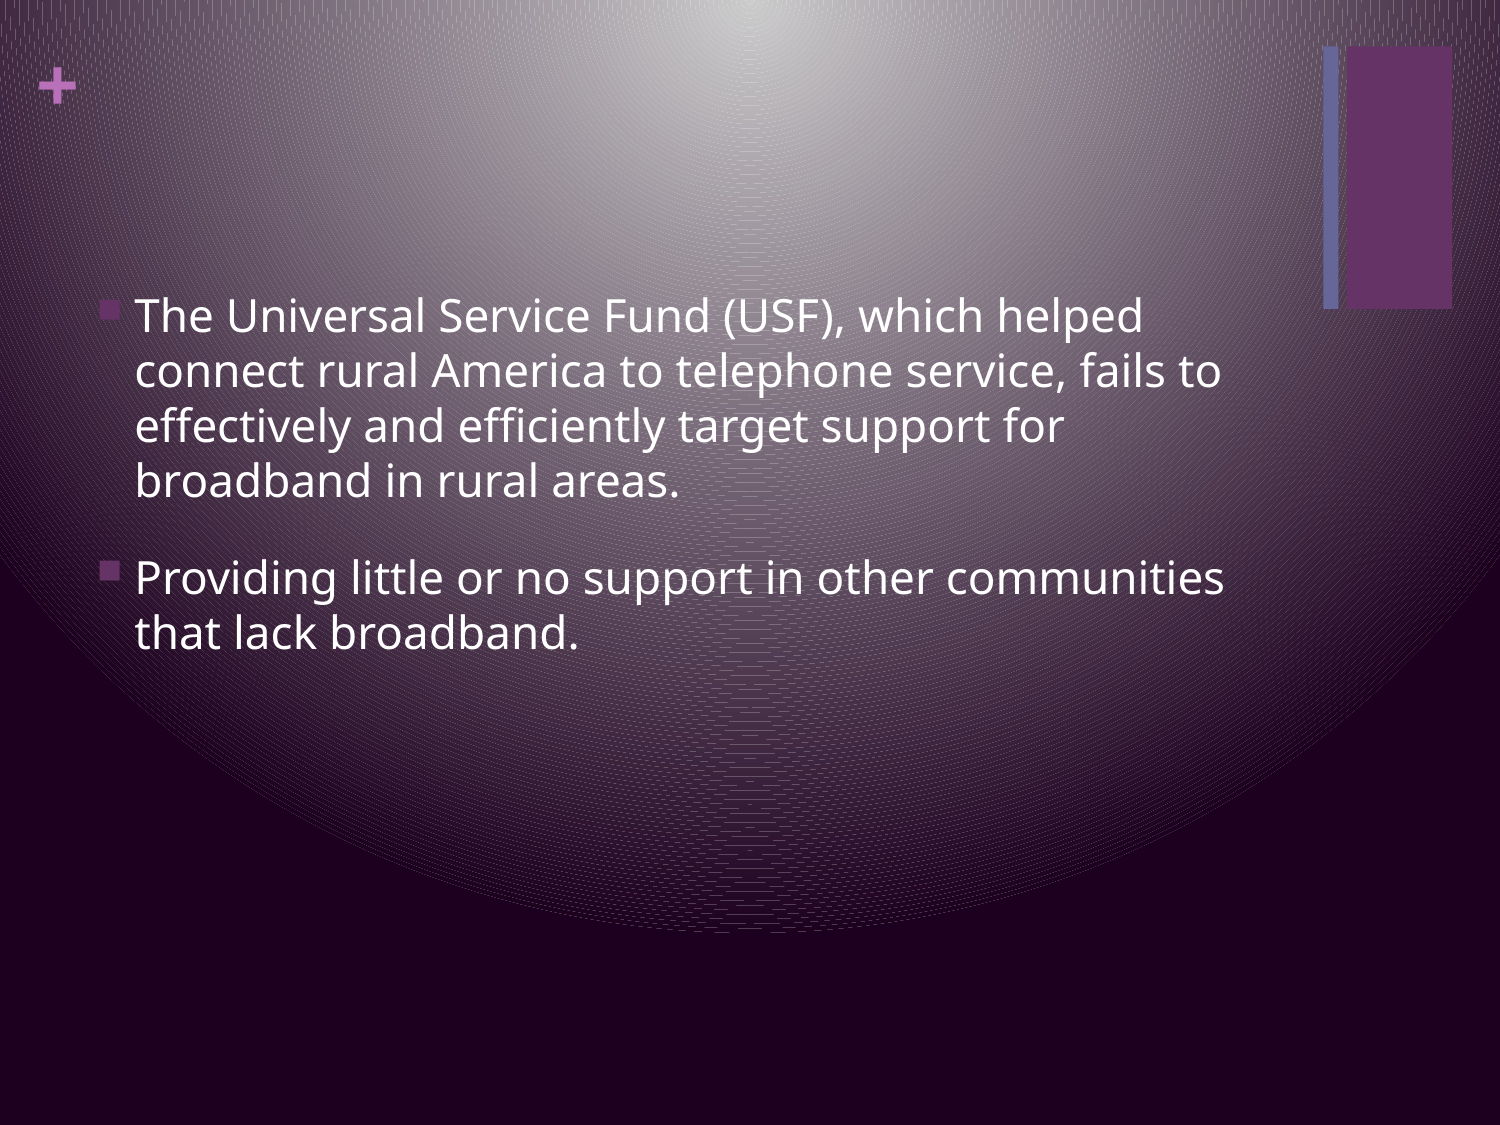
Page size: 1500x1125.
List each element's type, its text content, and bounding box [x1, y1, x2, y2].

list The Universal Service Fund (USF), which helped connect rural America to telephone service, fails to effectively and efficiently target support for broadband in rural areas. Providing little or no support in other communities that lack broadband. [81, 279, 1322, 960]
